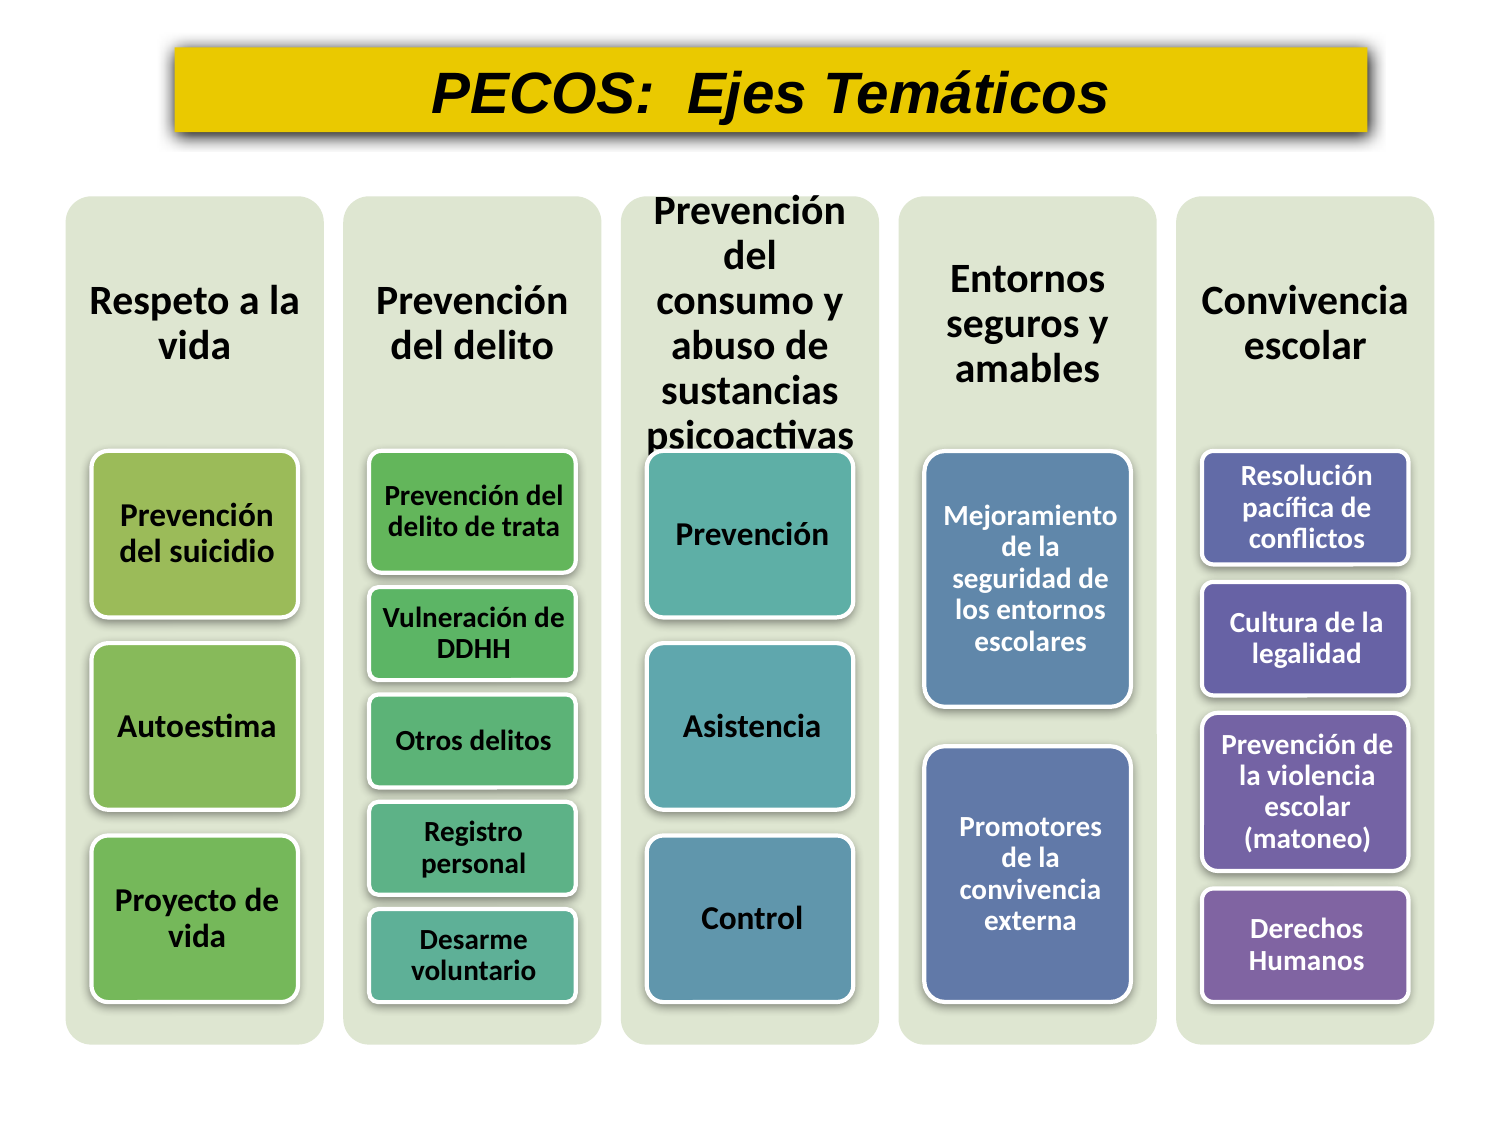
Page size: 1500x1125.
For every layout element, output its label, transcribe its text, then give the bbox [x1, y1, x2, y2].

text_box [64, 196, 1436, 1045]
text_box PECOS: Ejes Temáticos [174, 47, 1368, 133]
